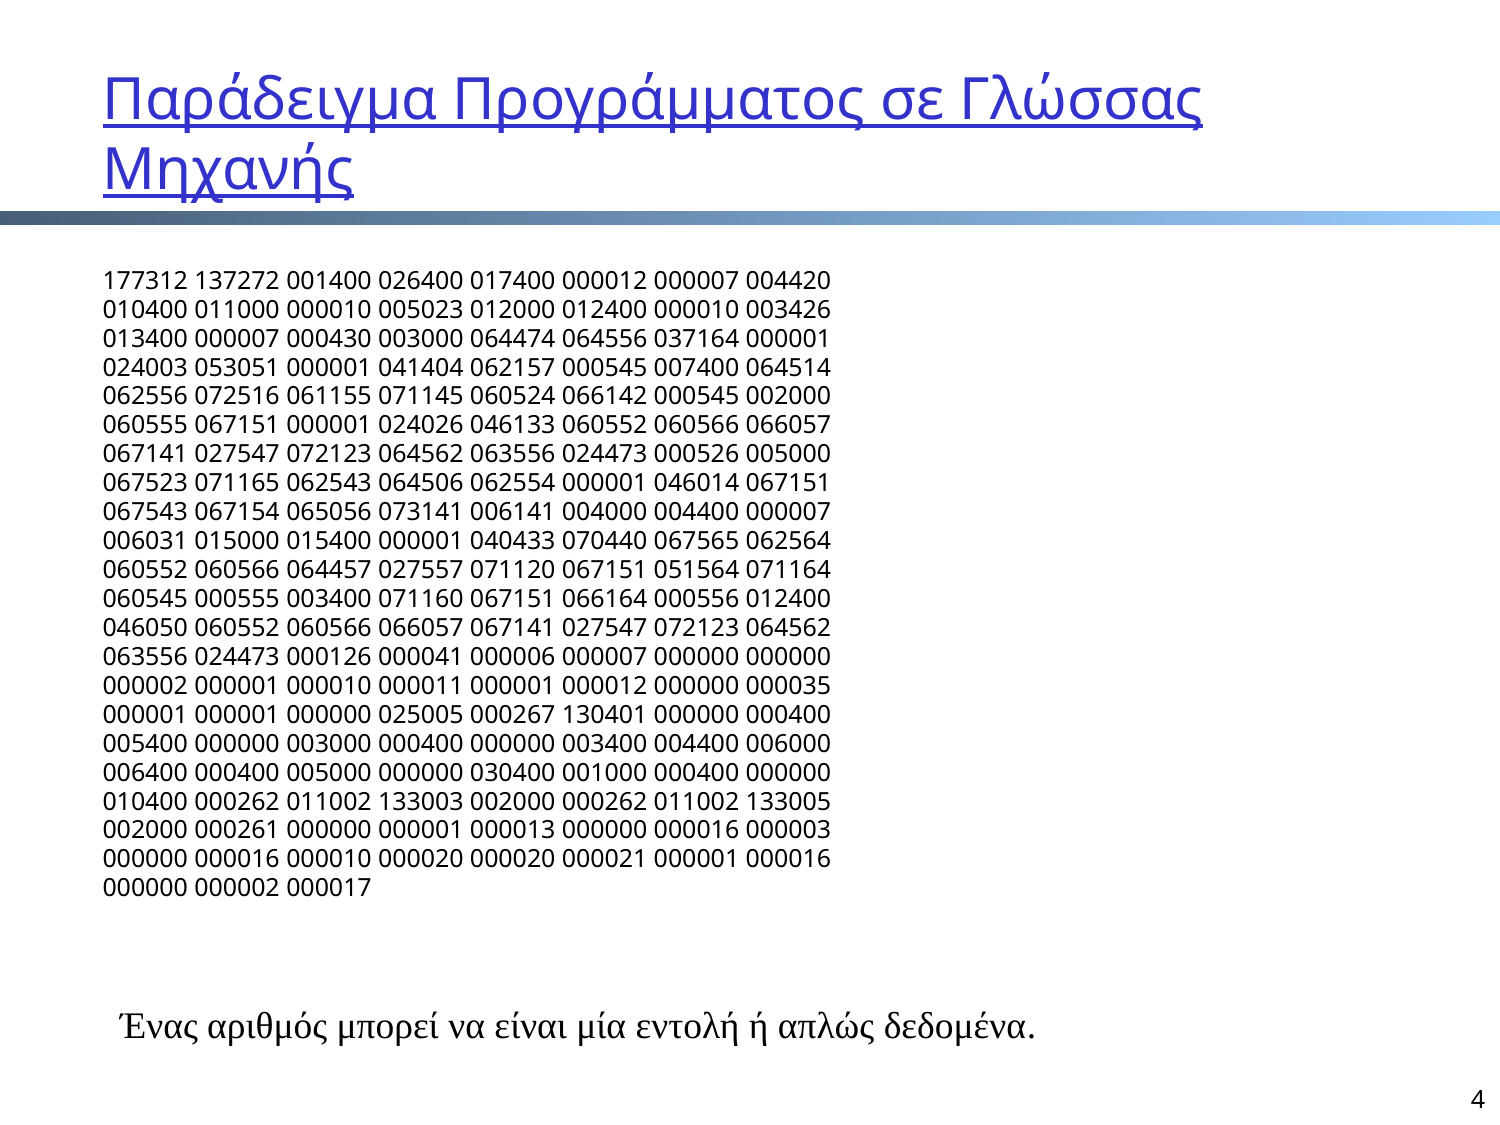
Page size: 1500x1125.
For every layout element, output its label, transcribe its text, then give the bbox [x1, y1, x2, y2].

title Παράδειγμα Προγράμματος σε Γλώσσας Μηχανής [87, 37, 1413, 225]
slide_number 4 [1150, 1049, 1500, 1125]
list 177312 137272 001400 026400 017400 000012 000007 004420 010400 011000 000010 005023 012000 012400 000010 003426 013400 000007 000430 003000 064474 064556 037164 000001 024003 053051 000001 041404 062157 000545 007400 064514 062556 072516 061155 071145 060524 066142 000545 002000 060555 067151 000001 024026 046133 060552 060566 066057 067141 027547 072123 064562 063556 024473 000526 005000 067523 071165 062543 064506 062554 000001 046014 067151 067543 067154 065056 073141 006141 004000 004400 000007 006031 015000 015400 000001 040433 070440 067565 062564 060552 060566 064457 027557 071120 067151 051564 071164 060545 000555 003400 071160 067151 066164 000556 012400 046050 060552 060566 066057 067141 027547 072123 064562 063556 024473 000126 000041 000006 000007 000000 000000 000002 000001 000010 000011 000001 000012 000000 000035 000001 000001 000000 025005 000267 130401 000000 000400 005400 000000 003000 000400 000000 003400 004400 006000 006400 000400 005000 000000 030400 001000 000400 000000 010400 000262 011002 133003 002000 000262 011002 133005 002000 000261 000000 000001 000013 000000 000016 000003 000000 000016 000010 000020 000020 000021 000001 000016 000000 000002 000017 [87, 262, 1375, 988]
text_box Ένας αριθμός μπορεί να είναι μία εντολή ή απλώς δεδομένα. [105, 993, 1052, 1054]
